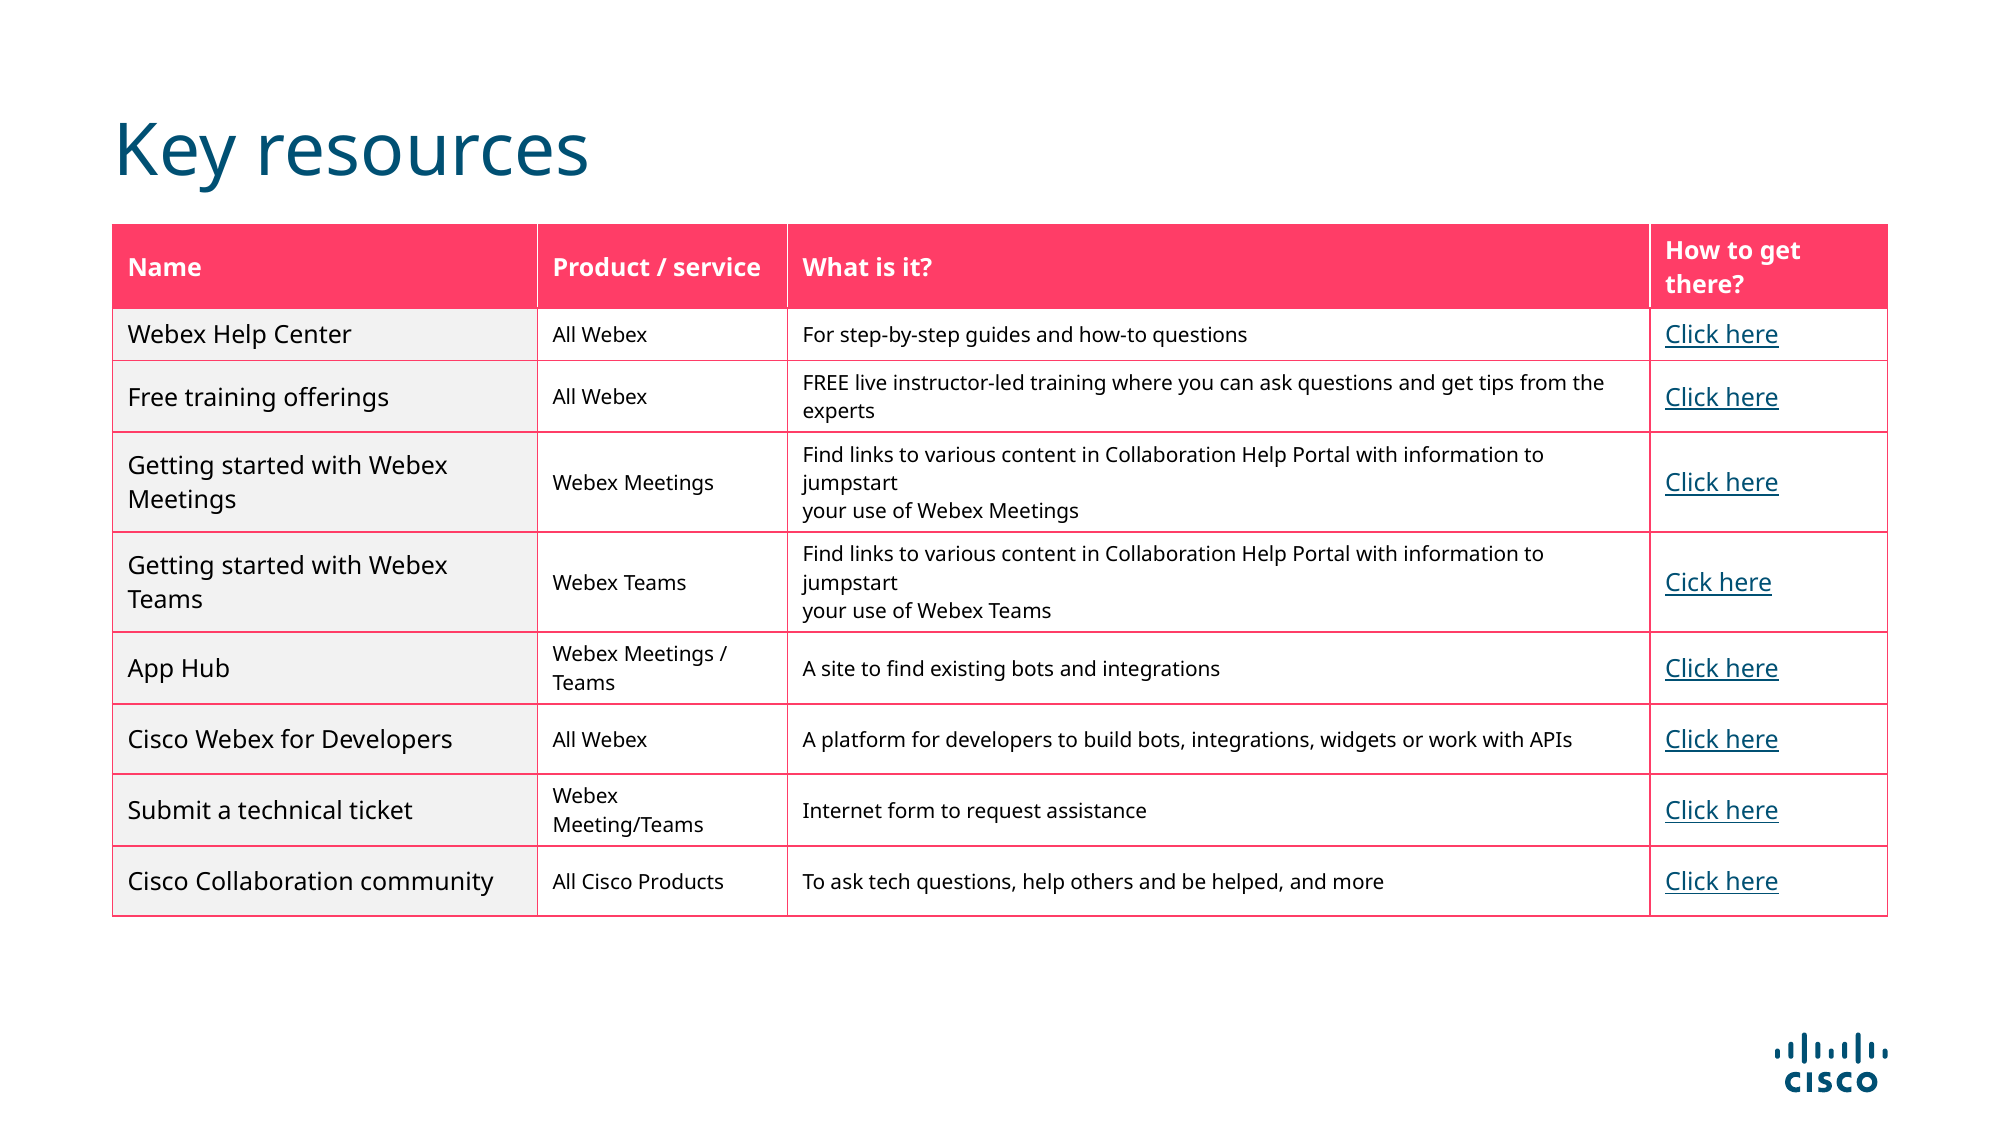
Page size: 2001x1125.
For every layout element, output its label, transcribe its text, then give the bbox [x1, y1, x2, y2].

table_cell Click here [1651, 361, 1887, 431]
text_box [1815, 1041, 1821, 1059]
text_box Key resources [112, 112, 1888, 338]
table_cell Click here [1651, 775, 1887, 845]
text_box [1855, 1032, 1861, 1064]
table_cell All Cisco Products [538, 847, 787, 915]
text_box [1842, 1041, 1848, 1059]
text_box [1788, 1041, 1794, 1059]
table_cell Click here [1651, 433, 1887, 531]
table_cell For step-by-step guides and how-to questions [788, 338, 1649, 360]
table_cell Click here [1651, 338, 1887, 360]
table_cell To ask tech questions, help others and be helped, and more [788, 847, 1649, 915]
table_cell Cisco Webex for Developers [113, 705, 537, 773]
table_cell All Webex [538, 338, 787, 360]
table_cell A site to find existing bots and integrations [788, 633, 1649, 703]
table_cell Click here [1651, 633, 1887, 703]
table_cell Cisco Collaboration community [113, 847, 537, 915]
table_cell Internet form to request assistance [788, 775, 1649, 845]
text_box [1818, 1071, 1832, 1093]
table_cell Webex Meeting/Teams [538, 775, 787, 845]
table_cell Find links to various content in Collaboration Help Portal with information to jumpstart your use of Webex Teams [788, 533, 1649, 631]
table_cell All Webex [538, 361, 787, 431]
table_cell App Hub [113, 633, 537, 703]
table_cell Webex Teams [538, 533, 787, 631]
text_box [1836, 1071, 1852, 1093]
table_cell Click here [1651, 847, 1887, 915]
table_cell FREE live instructor-led training where you can ask questions and get tips from the experts [788, 361, 1649, 431]
table_cell Cick here [1651, 533, 1887, 631]
table_cell Find links to various content in Collaboration Help Portal with information to jumpstart your use of Webex Meetings [788, 433, 1649, 531]
text_box [1785, 1071, 1801, 1093]
text_box [1801, 1032, 1807, 1064]
table_cell A platform for developers to build bots, integrations, widgets or work with APIs [788, 705, 1649, 773]
text_box [1828, 1048, 1834, 1059]
table_cell Webex Meetings [538, 433, 787, 531]
table_cell Free training offerings [113, 361, 537, 431]
text_box [1869, 1041, 1875, 1059]
text_box [1856, 1071, 1878, 1093]
text_box [1806, 1072, 1812, 1092]
table_cell Getting started with Webex Meetings [113, 433, 537, 531]
table_cell Submit a technical ticket [113, 775, 537, 845]
table_cell Getting started with Webex Teams [113, 533, 537, 631]
text_box [1882, 1048, 1888, 1059]
table_cell Webex Meetings / Teams [538, 633, 787, 703]
table_cell Webex Help Center [113, 338, 537, 360]
table_cell Click here [1651, 705, 1887, 773]
text_box [1775, 1048, 1780, 1059]
table_cell All Webex [538, 705, 787, 773]
